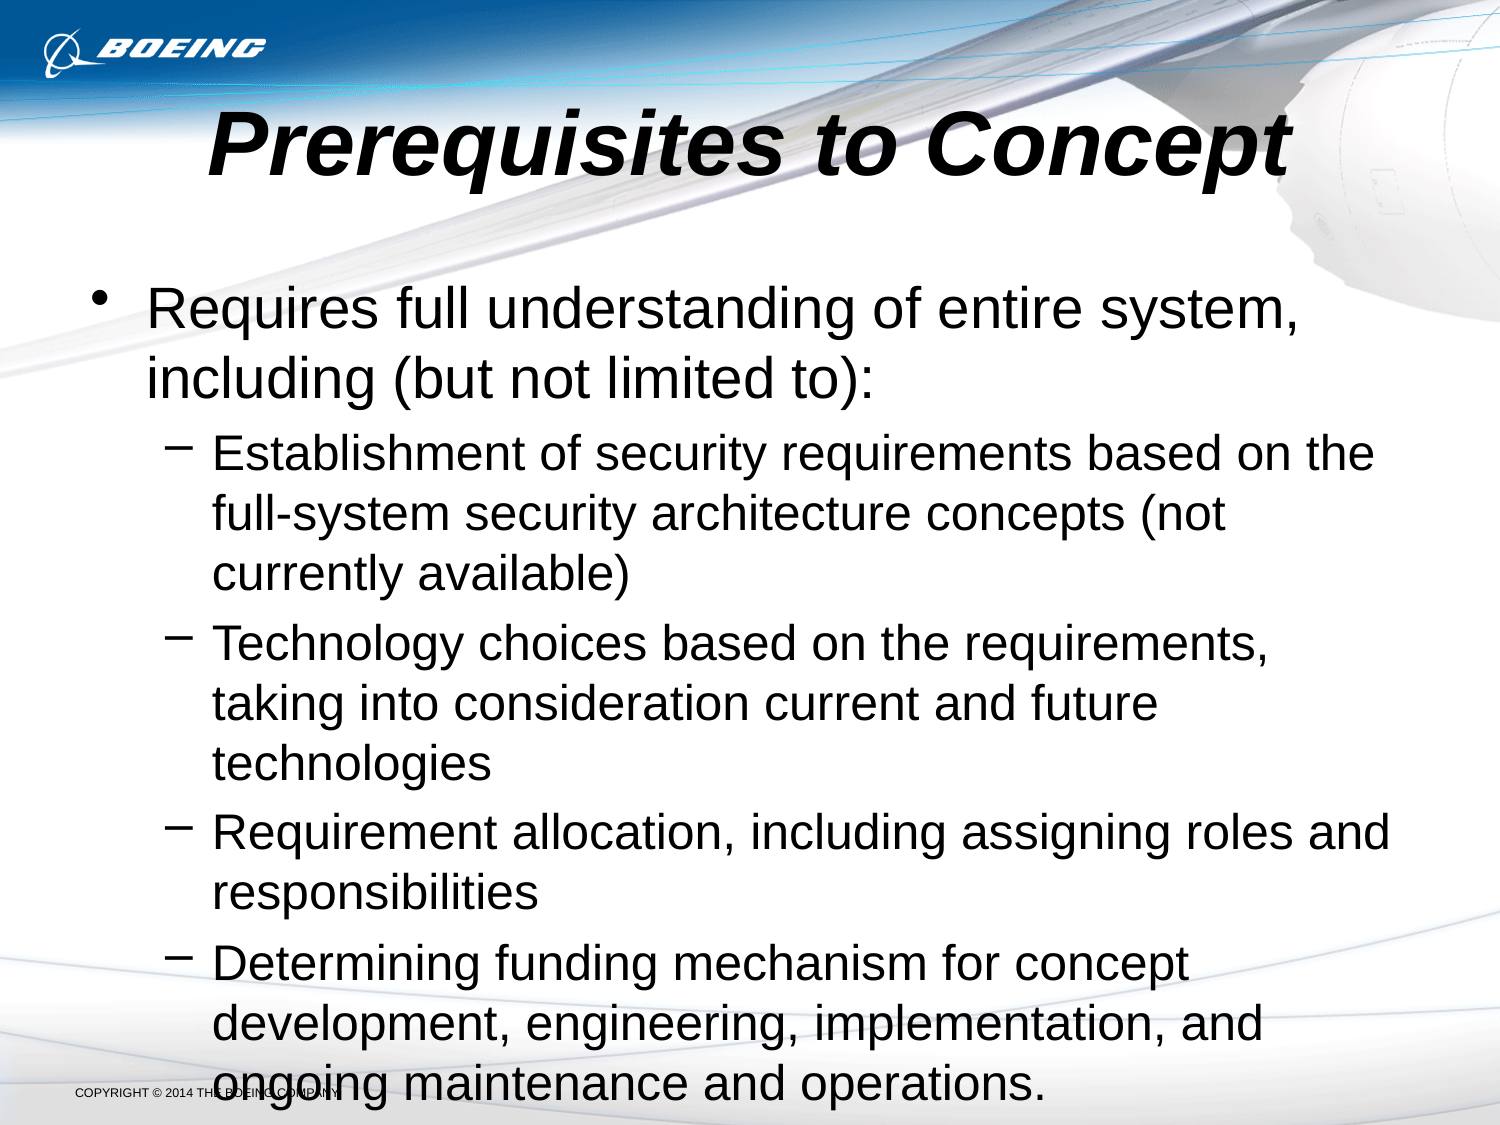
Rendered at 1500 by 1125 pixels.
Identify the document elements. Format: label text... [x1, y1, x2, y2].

picture [0, 0, 1500, 1125]
title Prerequisites to Concept [74, 44, 1426, 233]
list Requires full understanding of entire system, including (but not limited to): Establishment of security requirements based on the full-system security architecture concepts (not currently available) Technology choices based on the requirements, taking into consideration current and future technologies Requirement allocation, including assigning roles and responsibilities Determining funding mechanism for concept development, engineering, implementation, and ongoing maintenance and operations. [74, 262, 1426, 1006]
